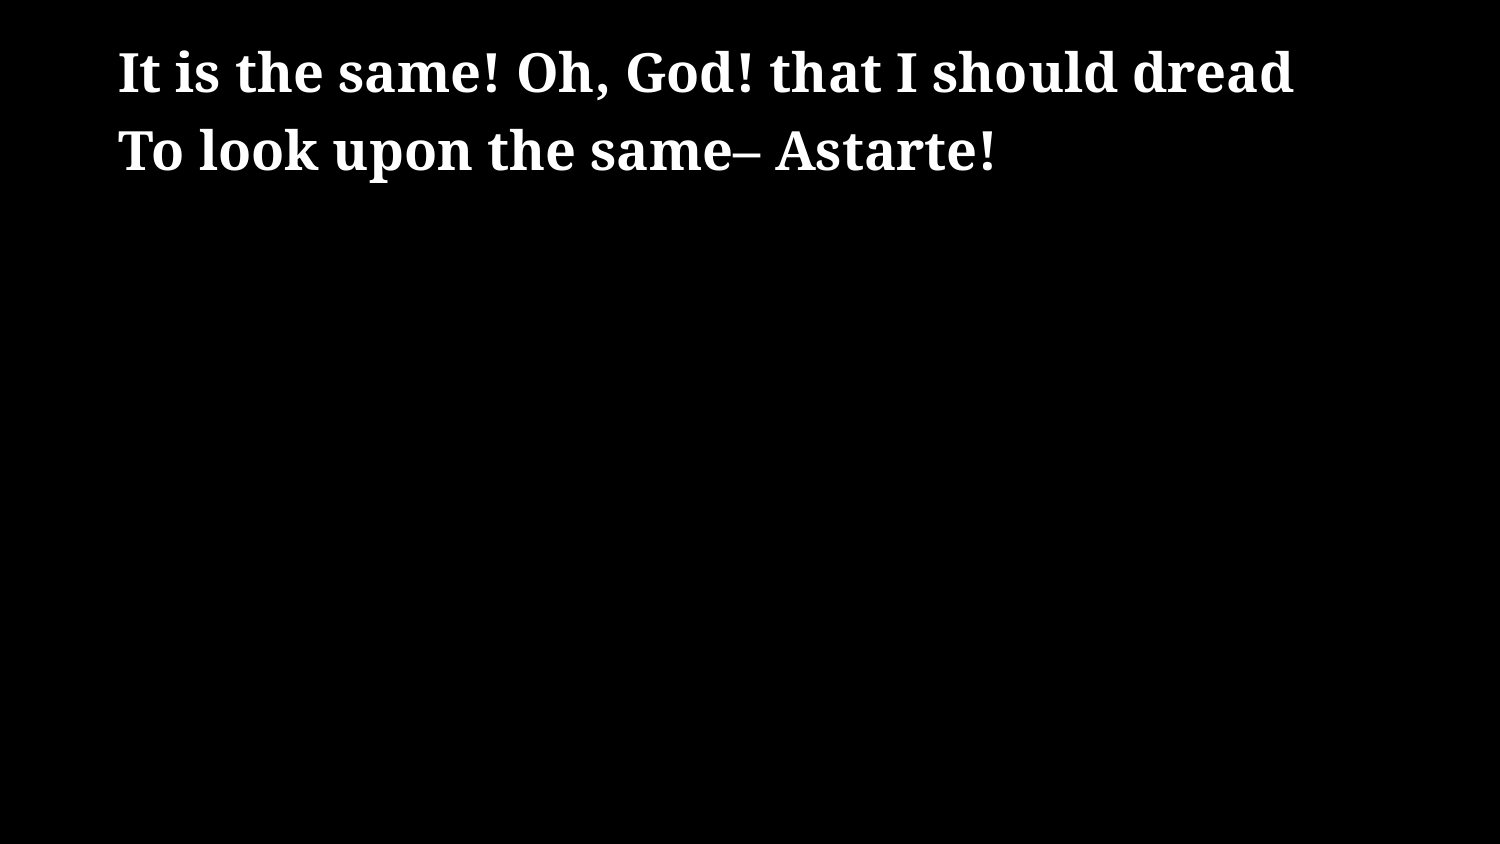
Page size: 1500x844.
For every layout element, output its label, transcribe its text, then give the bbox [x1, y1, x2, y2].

title It is the same! Oh, God! that I should dread To look upon the same– Astarte! [103, 17, 1397, 299]
